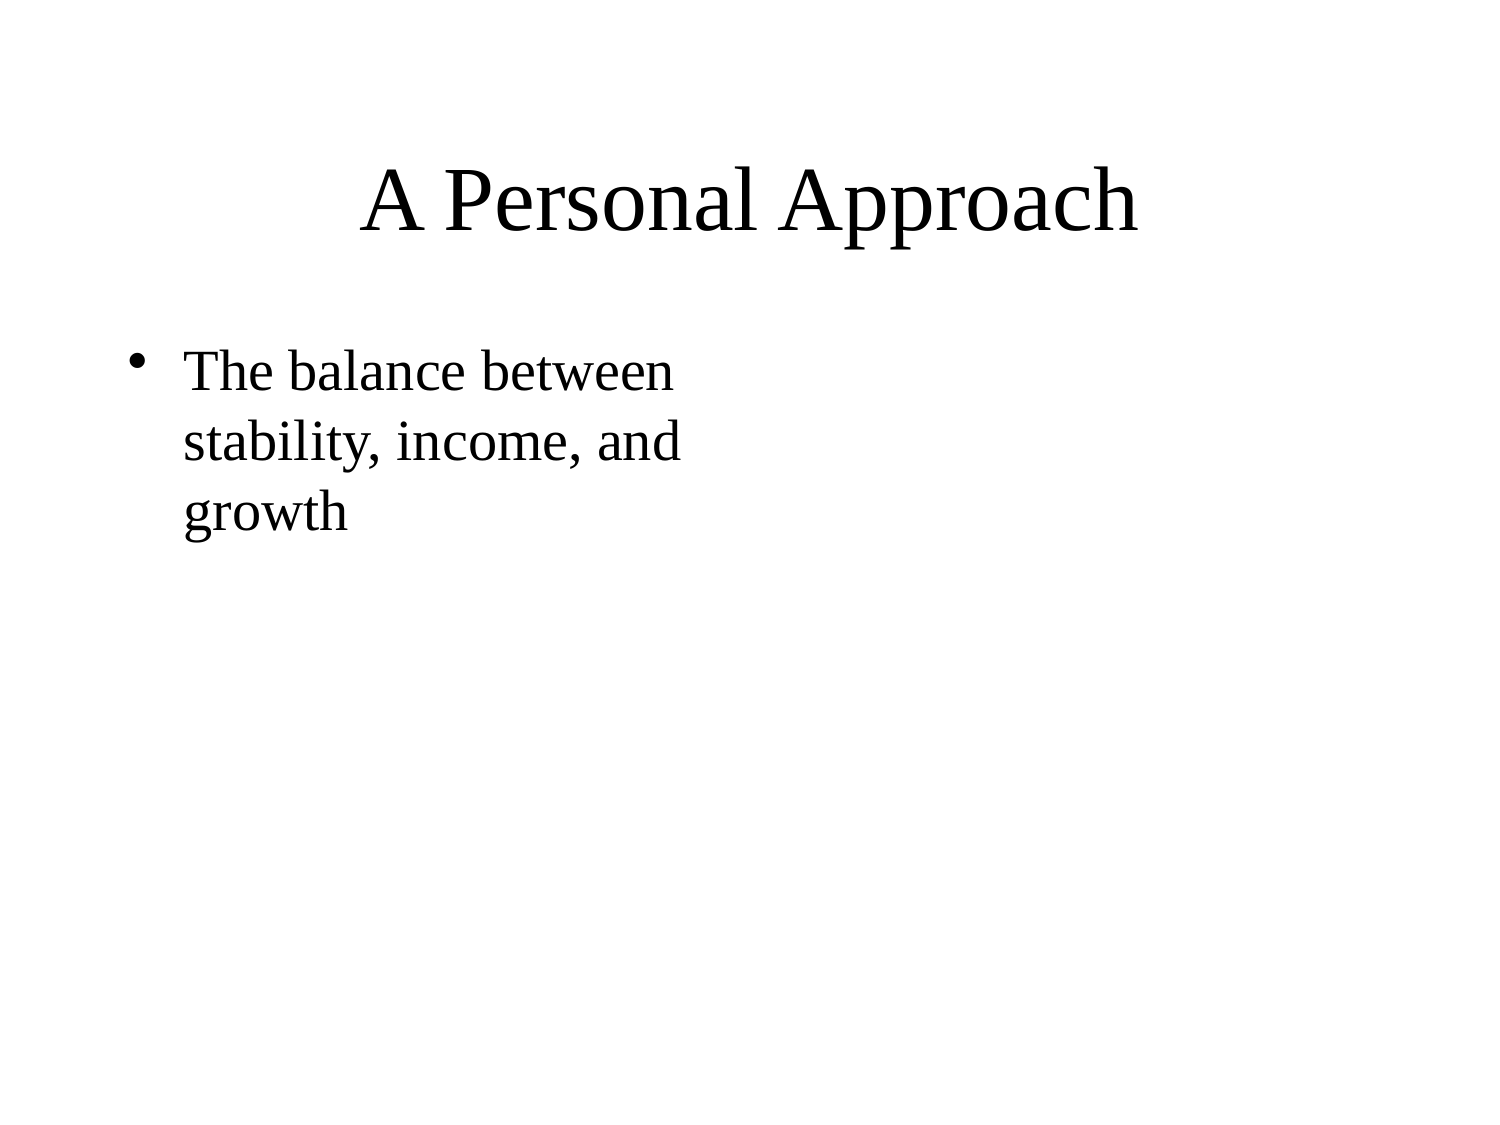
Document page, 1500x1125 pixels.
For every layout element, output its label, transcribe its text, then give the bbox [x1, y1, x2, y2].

title A Personal Approach [112, 99, 1388, 288]
list The balance between stability, income, and growth [112, 324, 738, 1001]
